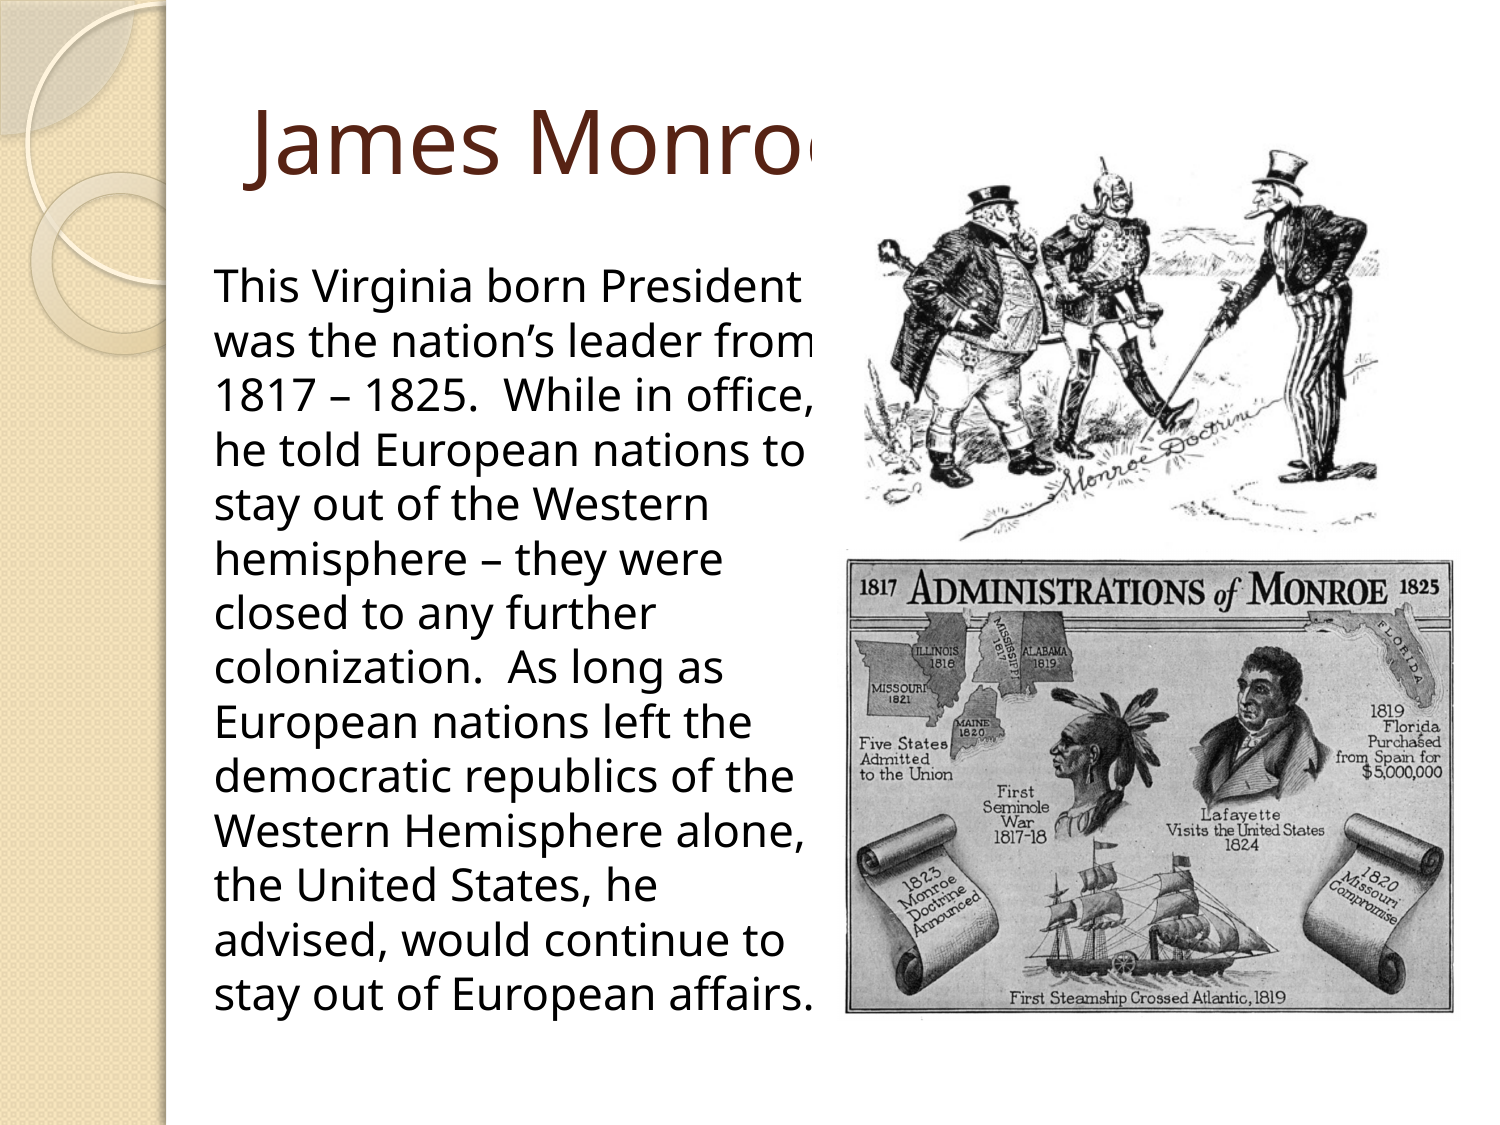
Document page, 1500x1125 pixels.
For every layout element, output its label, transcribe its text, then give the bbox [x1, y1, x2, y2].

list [812, 112, 1432, 578]
title James Monroe [235, 45, 1466, 233]
picture [837, 549, 1461, 1021]
list This Virginia born President was the nation’s leader from 1817 – 1825. While in office, he told European nations to stay out of the Western hemisphere – they were closed to any further colonization. As long as European nations left the democratic republics of the Western Hemisphere alone, the United States, he advised, would continue to stay out of European affairs. [187, 249, 836, 1088]
